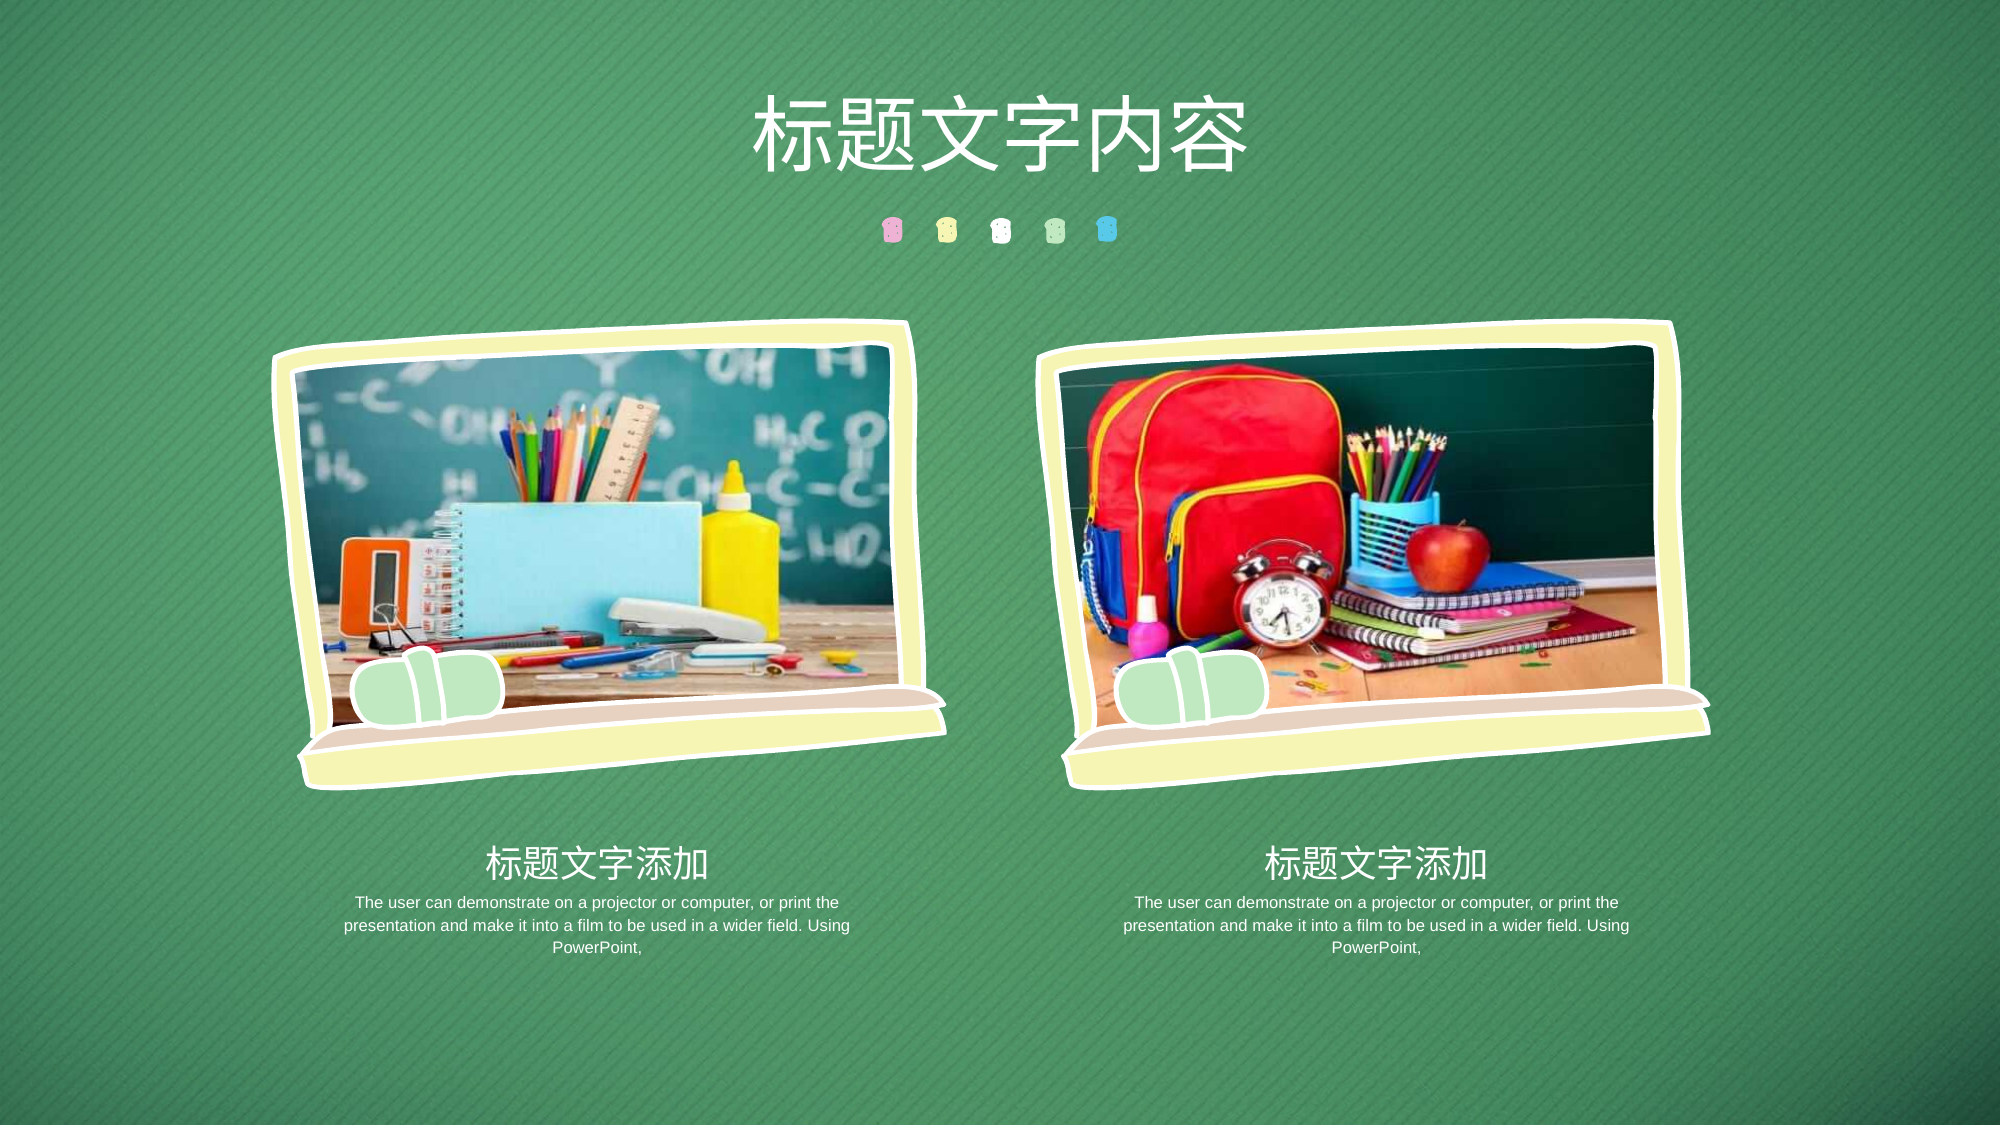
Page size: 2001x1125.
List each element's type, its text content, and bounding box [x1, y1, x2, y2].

picture [0, 0, 2000, 1125]
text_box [327, 824, 868, 966]
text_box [268, 316, 947, 797]
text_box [1033, 316, 1711, 797]
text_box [1107, 824, 1647, 966]
text_box 标题文字内容 [736, 75, 1266, 190]
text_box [881, 214, 1119, 244]
